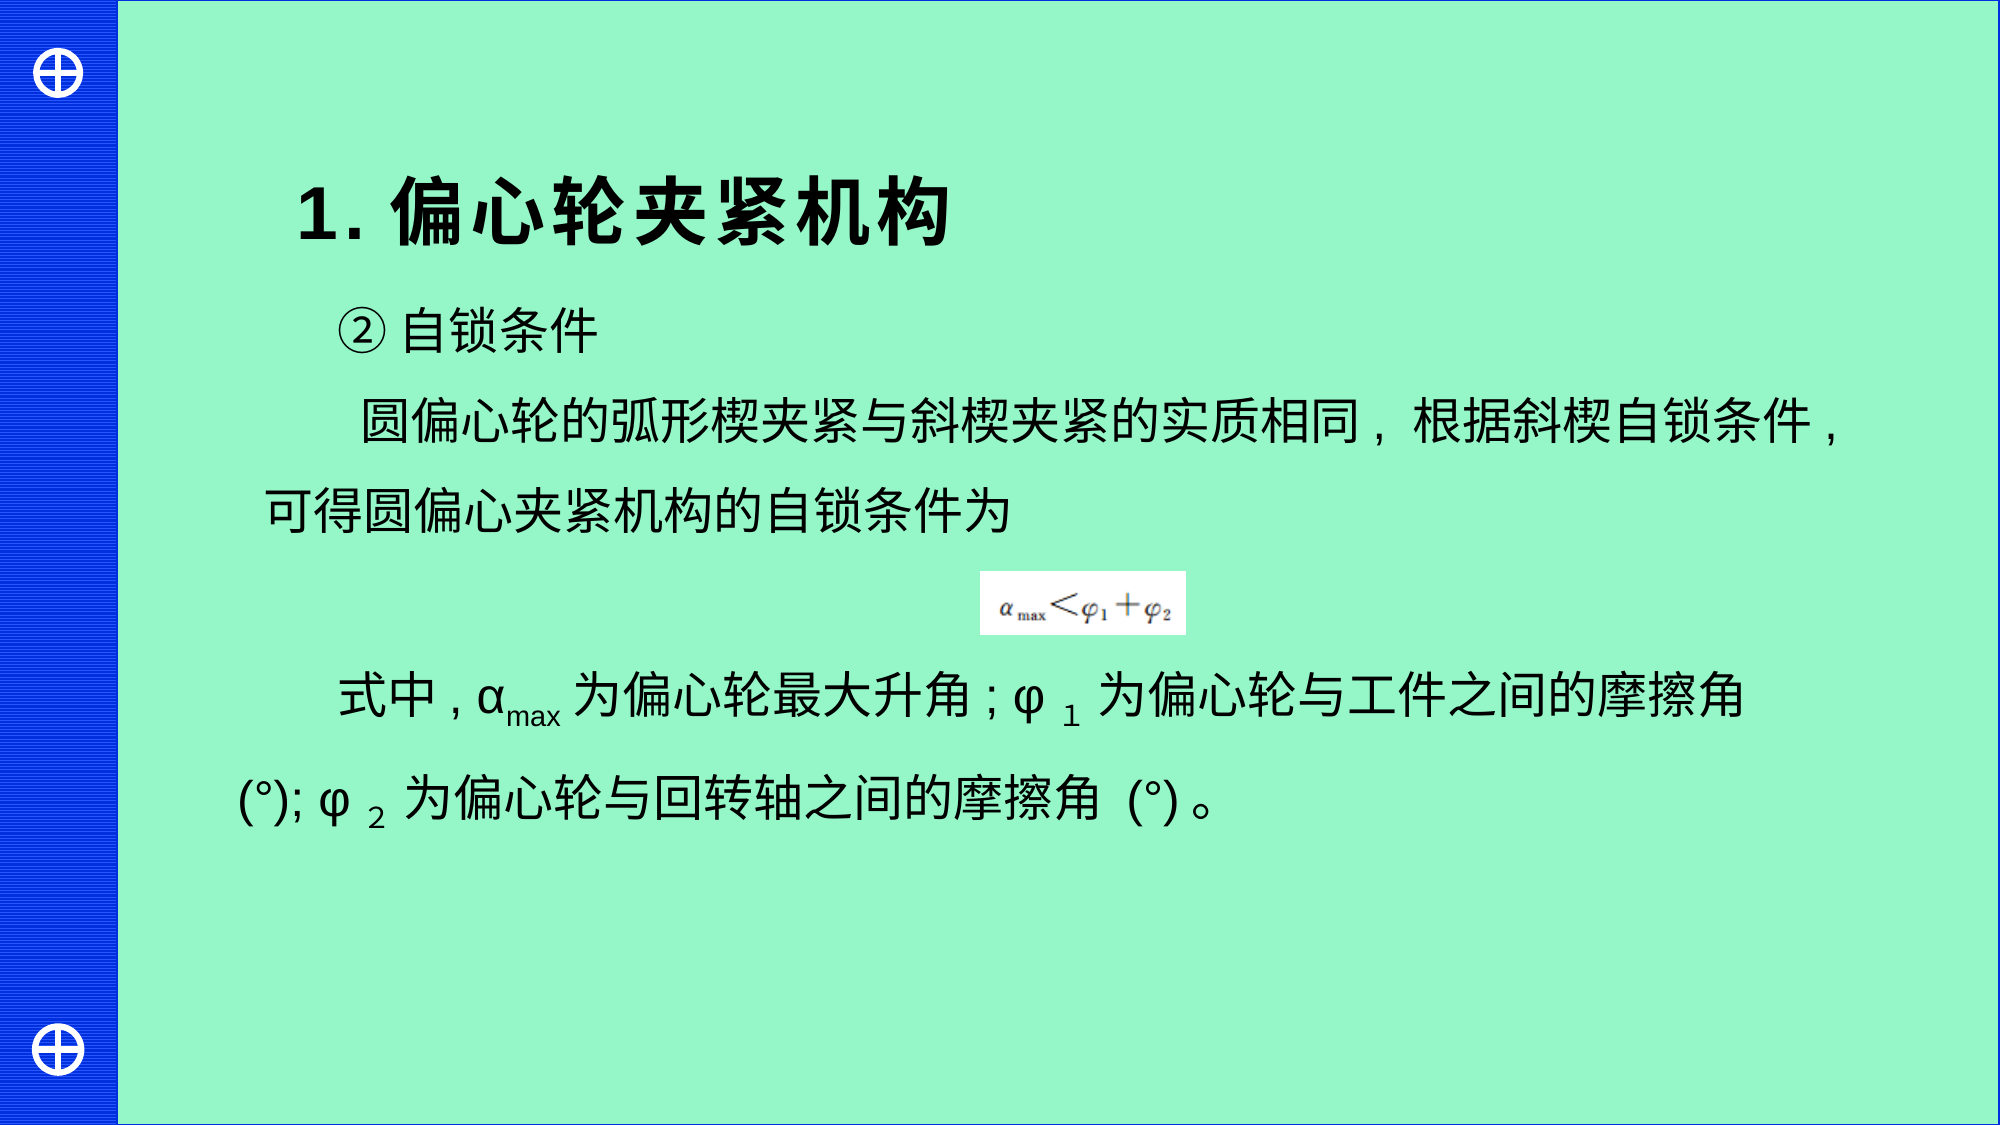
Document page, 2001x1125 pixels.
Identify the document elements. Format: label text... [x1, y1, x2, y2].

text_box 1.偏心轮夹紧机构 [173, 140, 1462, 263]
picture [980, 571, 1186, 635]
text_box ②自锁条件 圆偏心轮的弧形楔夹紧与斜楔夹紧的实质相同, 根据斜楔自锁条件, 可得圆偏心夹紧机构的自锁条件为 式中, αmax为偏心轮最大升角; φ１ 为偏心轮与工件之间的摩擦角 (°); φ２ 为偏心轮与回转轴之间的摩擦角 (°)。 [222, 262, 1834, 842]
